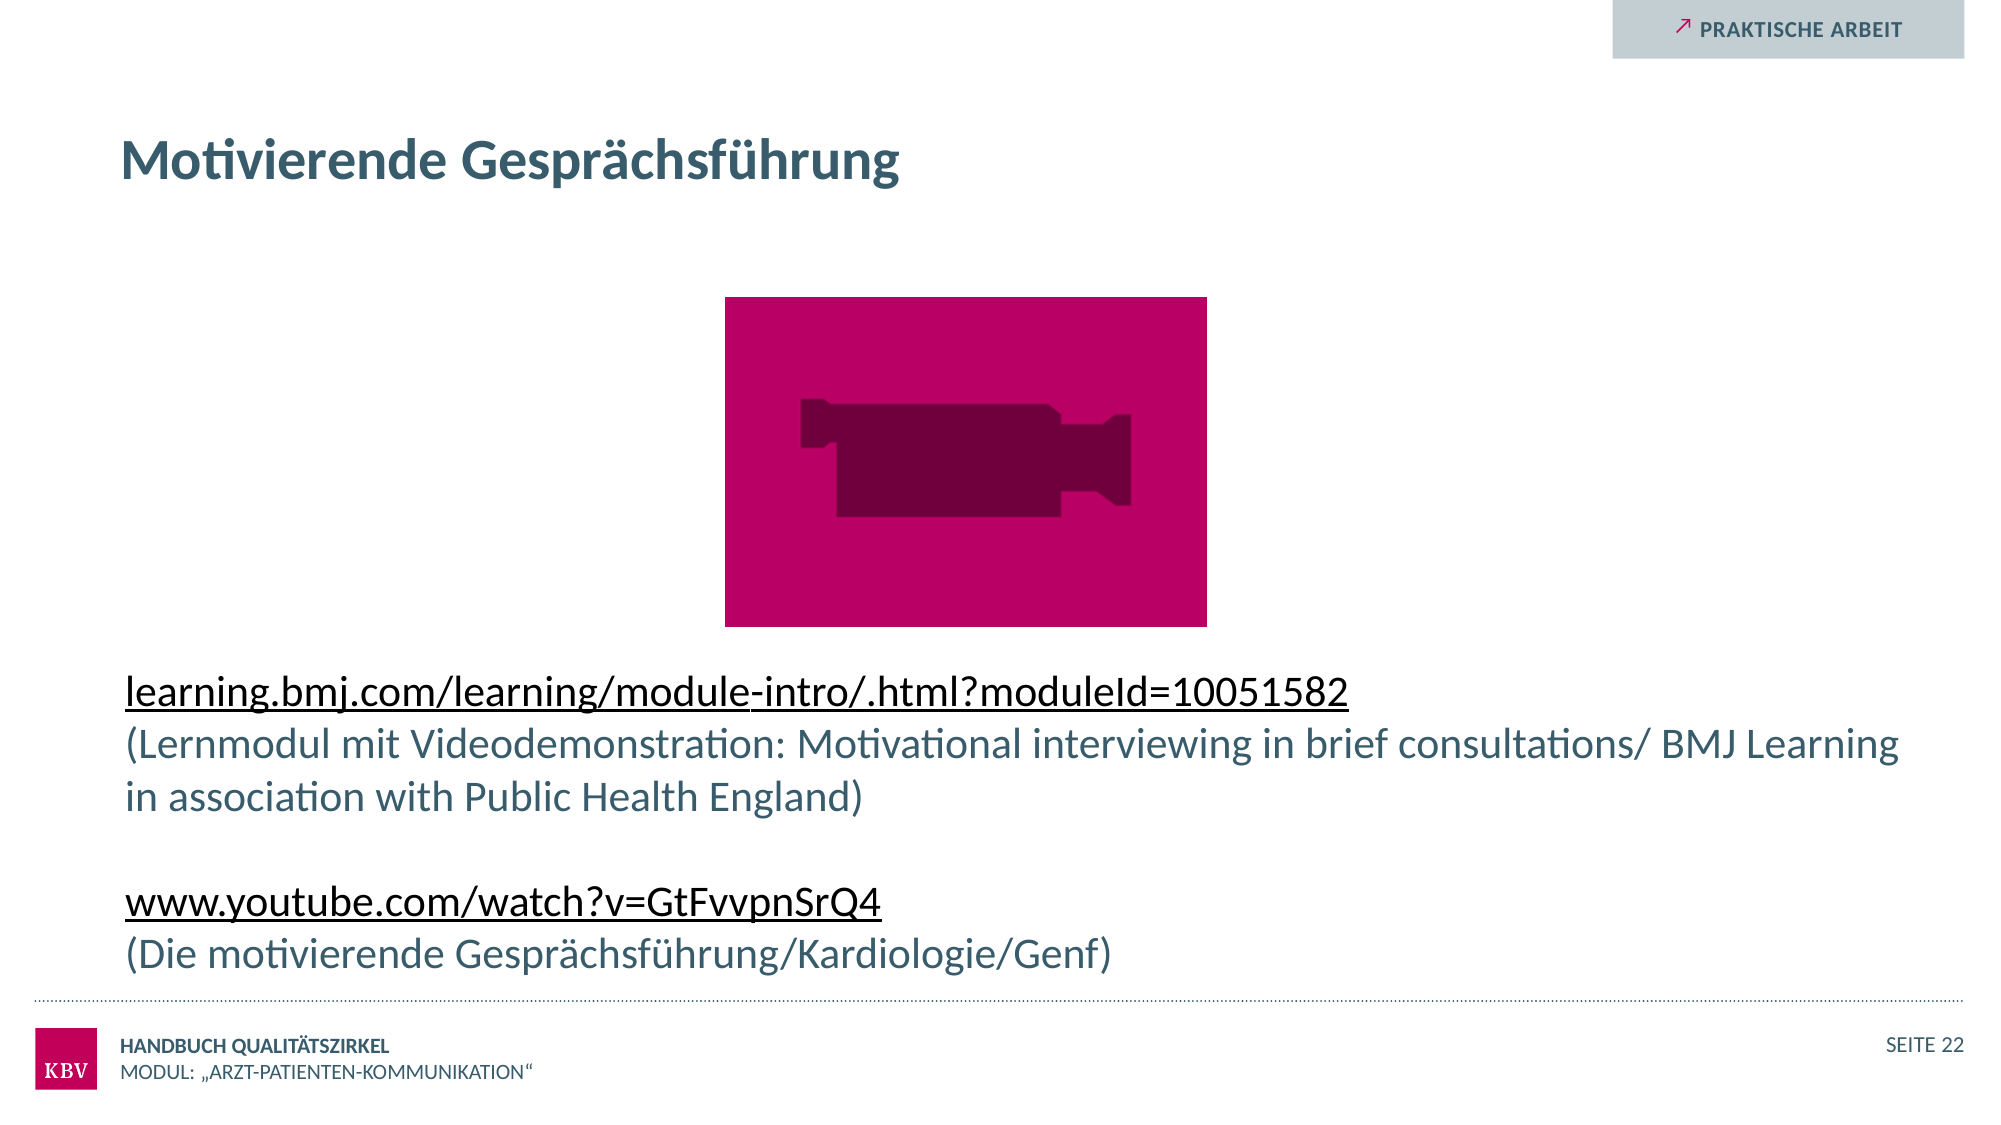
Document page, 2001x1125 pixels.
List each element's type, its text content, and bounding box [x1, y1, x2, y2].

picture [725, 297, 1207, 627]
title Motivierende Gesprächsführung [120, 129, 1880, 201]
slide_number Modul: „Arzt-Patienten-Kommunikation“ [120, 1057, 1668, 1084]
text_box learning.bmj.com/learning/module-intro/.html?moduleId=10051582 (Lernmodul mit Videodemonstration: Motivational interviewing in brief consultations/ BMJ Learning in association with Public Health England) www.youtube.com/watch?v=GtFvvpnSrQ4 (Die motivierende Gesprächsführung/Kardiologie/Genf) [110, 655, 1946, 985]
slide_number Seite 22 [1787, 1030, 1965, 1057]
list Praktische Arbeit [1612, 0, 1965, 59]
footer Handbuch Qualitätszirkel [120, 1030, 1668, 1057]
